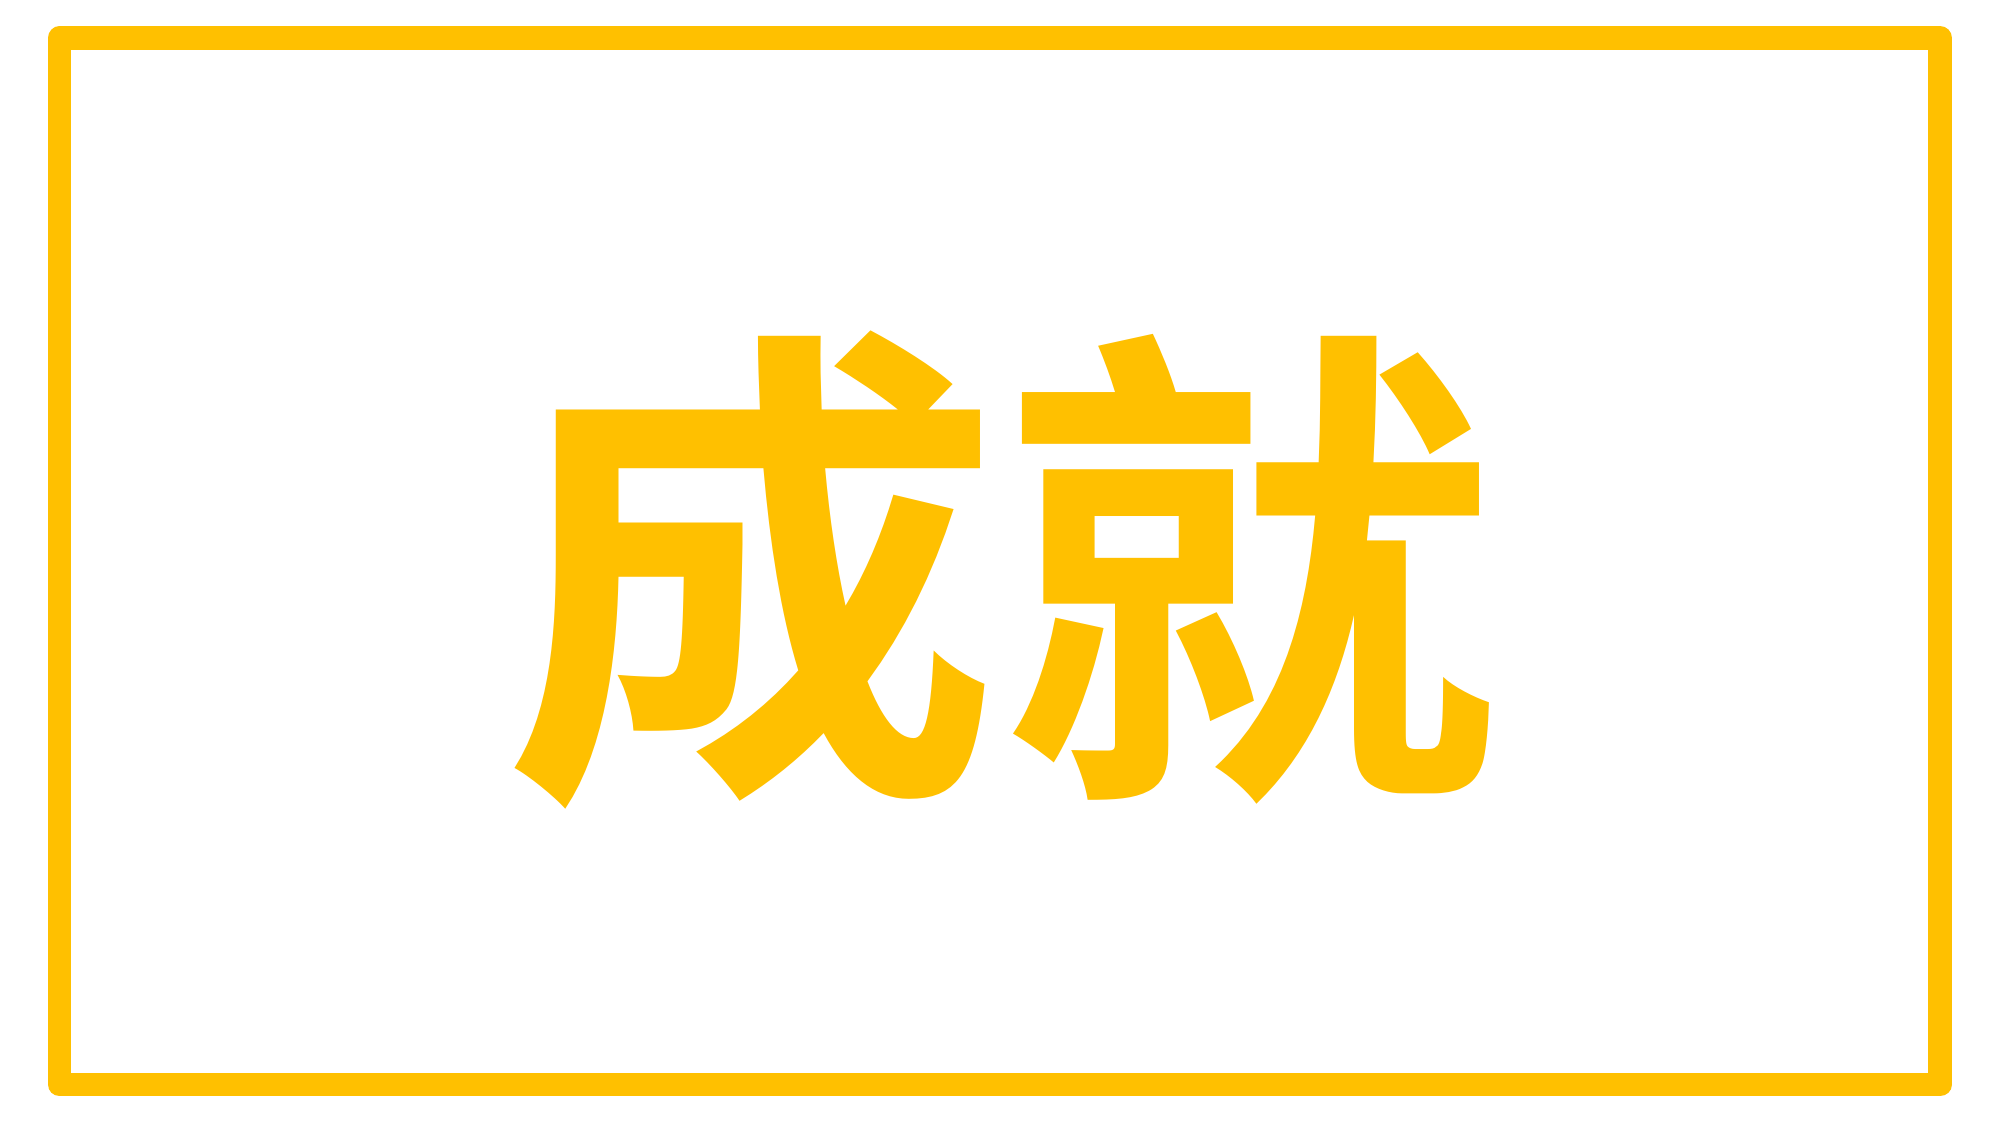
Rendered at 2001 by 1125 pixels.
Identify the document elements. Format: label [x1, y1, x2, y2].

text_box [59, 37, 1941, 1086]
text_box [0, 0, 2000, 1125]
